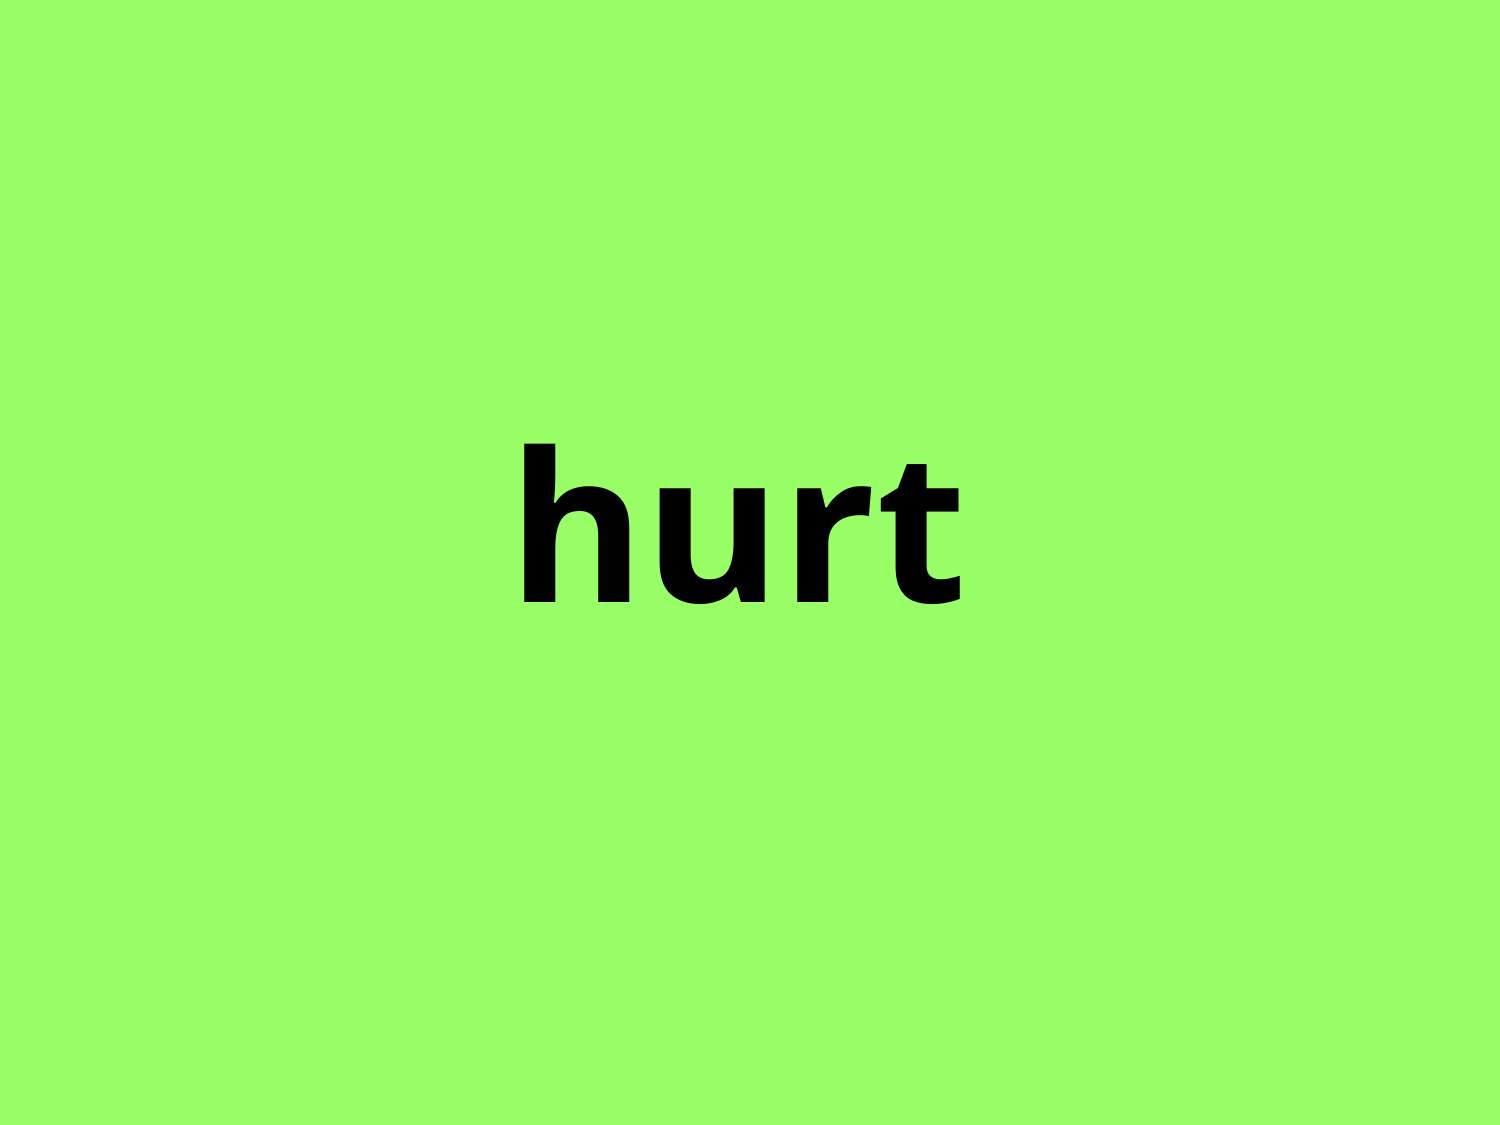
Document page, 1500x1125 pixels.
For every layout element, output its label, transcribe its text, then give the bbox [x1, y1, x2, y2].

title hurt [99, 424, 1376, 613]
